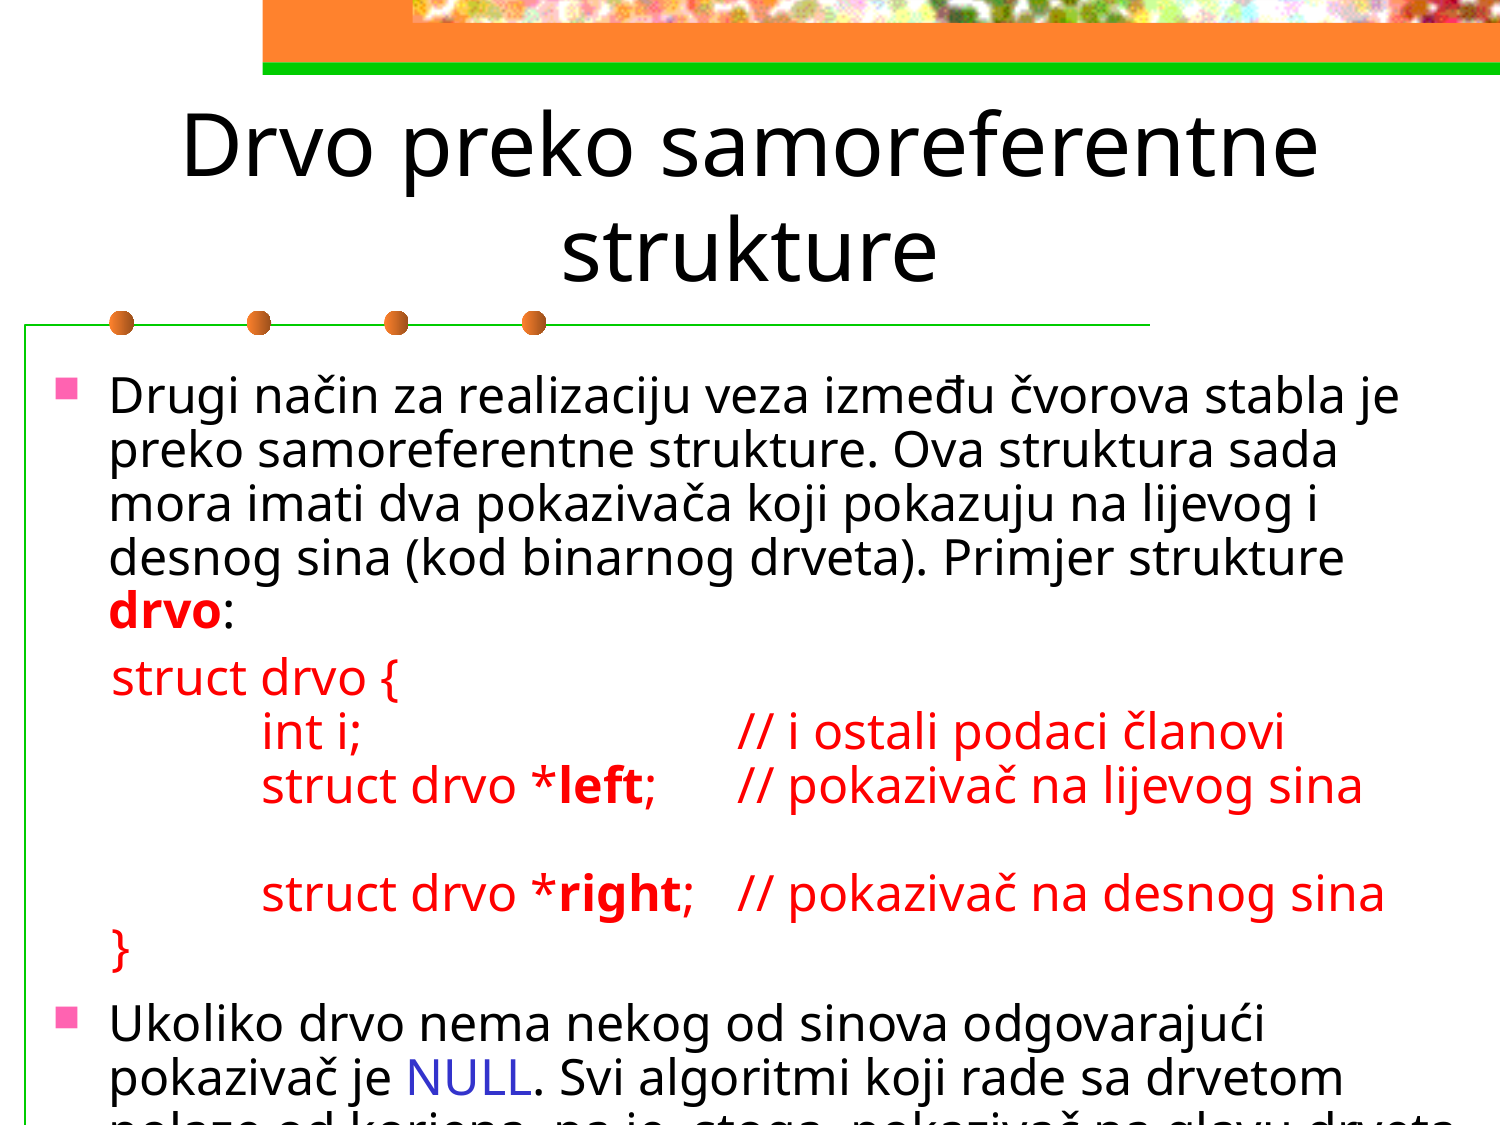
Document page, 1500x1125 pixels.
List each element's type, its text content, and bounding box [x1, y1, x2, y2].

picture [412, 0, 1500, 23]
list Drugi način za realizaciju veza između čvorova stabla je preko samoreferentne strukture. Ova struktura sada mora imati dva pokazivača koji pokazuju na lijevog i desnog sina (kod binarnog drveta). Primjer strukture drvo: struct drvo { int i; // i ostali podaci članovi struct drvo *left; // pokazivač na lijevog sina struct drvo *right; // pokazivač na desnog sina } Ukoliko drvo nema nekog od sinova odgovarajući pokazivač je NULL. Svi algoritmi koji rade sa drvetom polaze od korjena, pa je, stoga, pokazivač na glavu drveta uobičajeni podatak koji se proslijeđuje funkcijama za rad sa drvetom. [37, 362, 1475, 1100]
title Drvo preko samoreferentne strukture [0, 99, 1500, 288]
